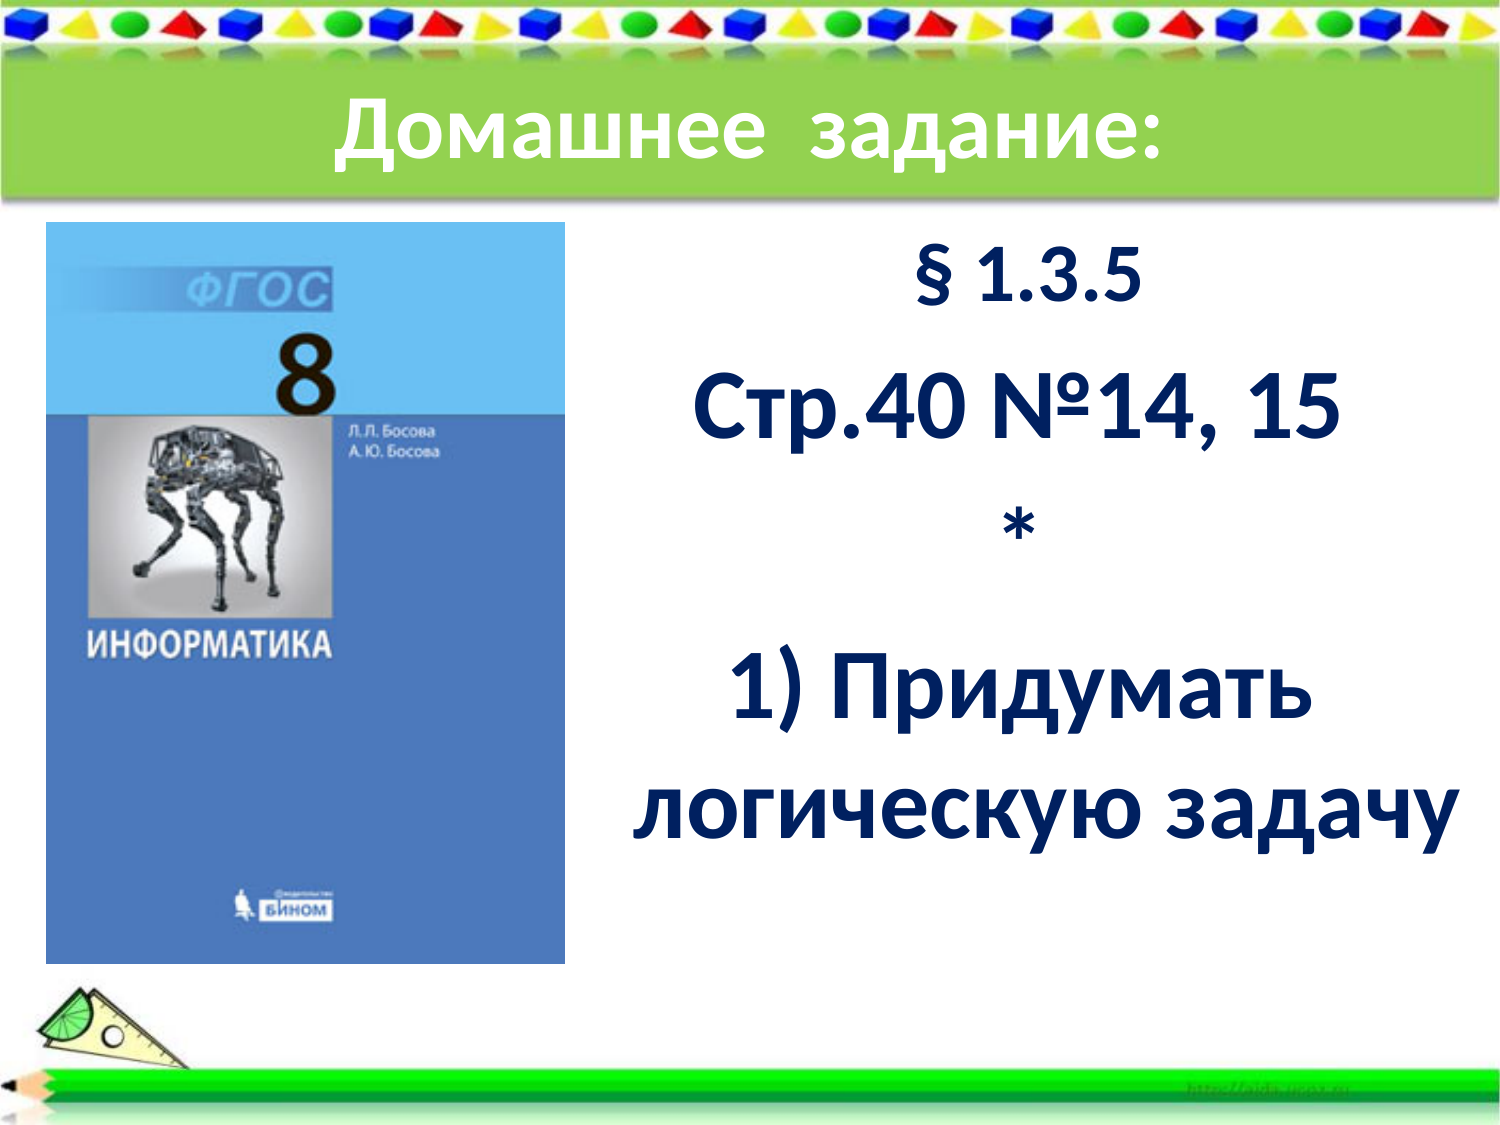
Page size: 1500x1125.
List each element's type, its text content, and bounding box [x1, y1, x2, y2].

picture [0, 0, 1500, 1125]
title Домашнее задание: [75, 45, 1425, 200]
list § 1.3.5 Стр.40 №14, 15 * 1) Придумать логическую задачу [539, 210, 1500, 879]
